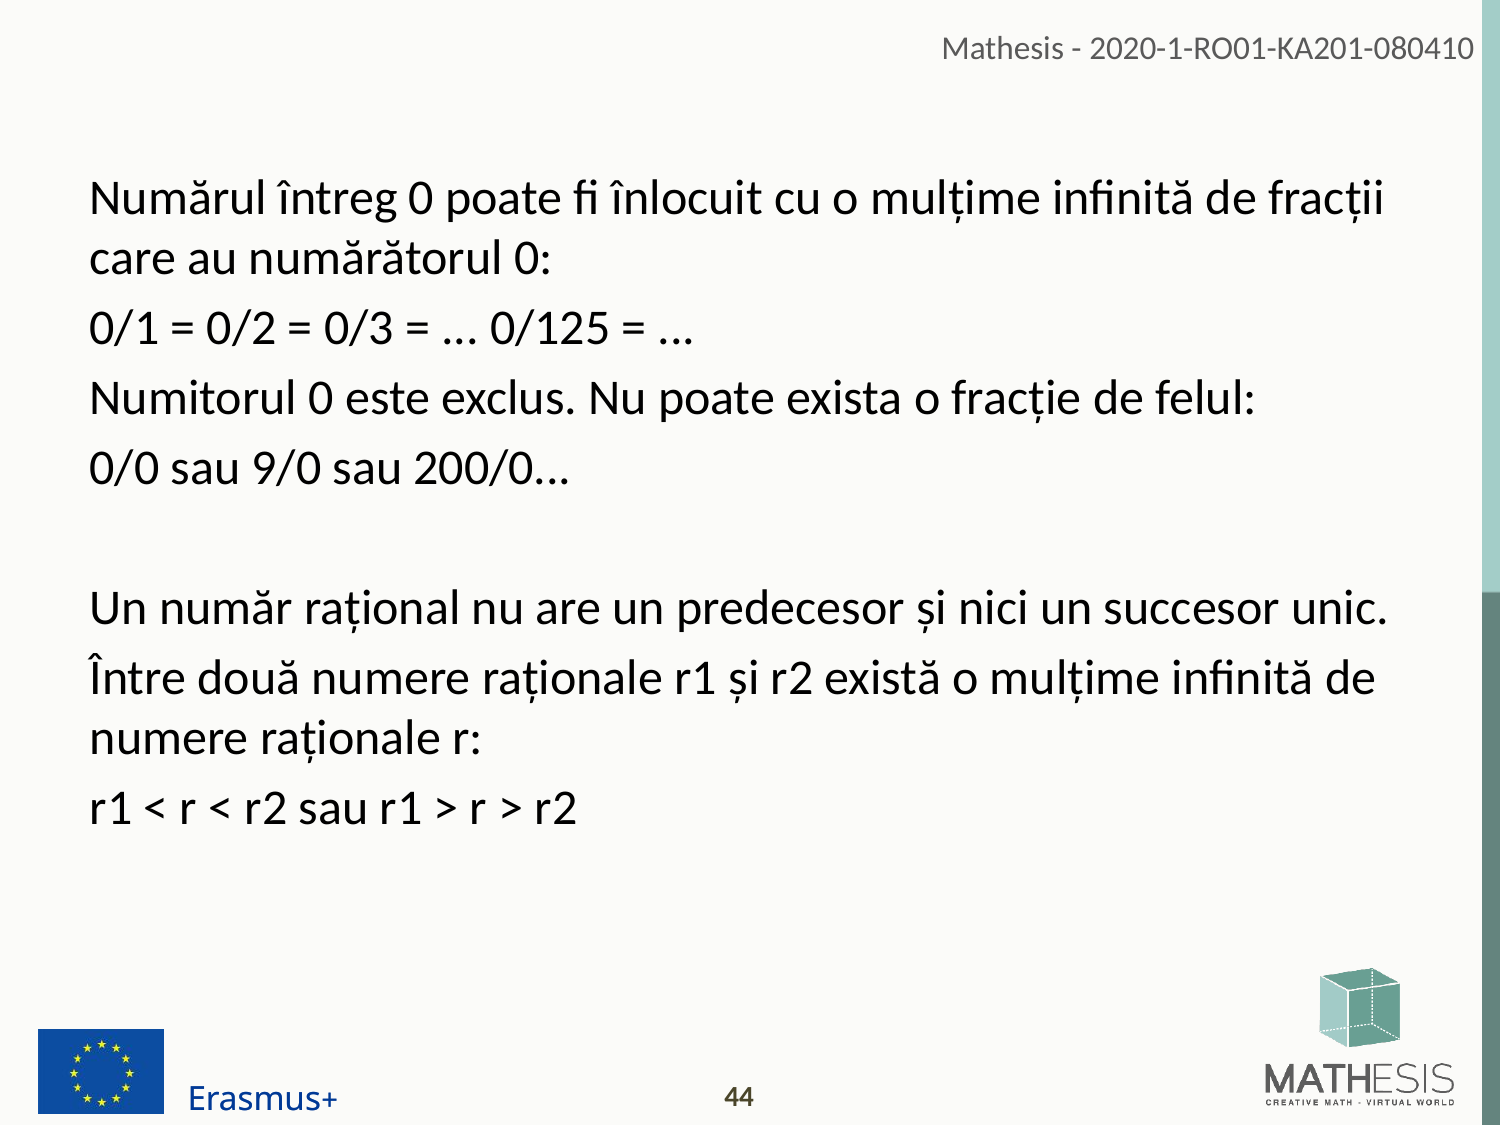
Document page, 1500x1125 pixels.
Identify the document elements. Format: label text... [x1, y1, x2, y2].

picture [38, 1029, 164, 1114]
list Numărul întreg 0 poate fi înlocuit cu o mulțime infinită de fracții care au numărătorul 0: 0/1 = 0/2 = 0/3 = ... 0/125 = ... Numitorul 0 este exclus. Nu poate exista o fracție de felul: 0/0 sau 9/0 sau 200/0... Un număr rațional nu are un predecesor și nici un succesor unic. Între două numere raționale r1 și r2 există o mulțime infinită de numere raționale r: r1 < r < r2 sau r1 > r > r2 [75, 157, 1425, 900]
